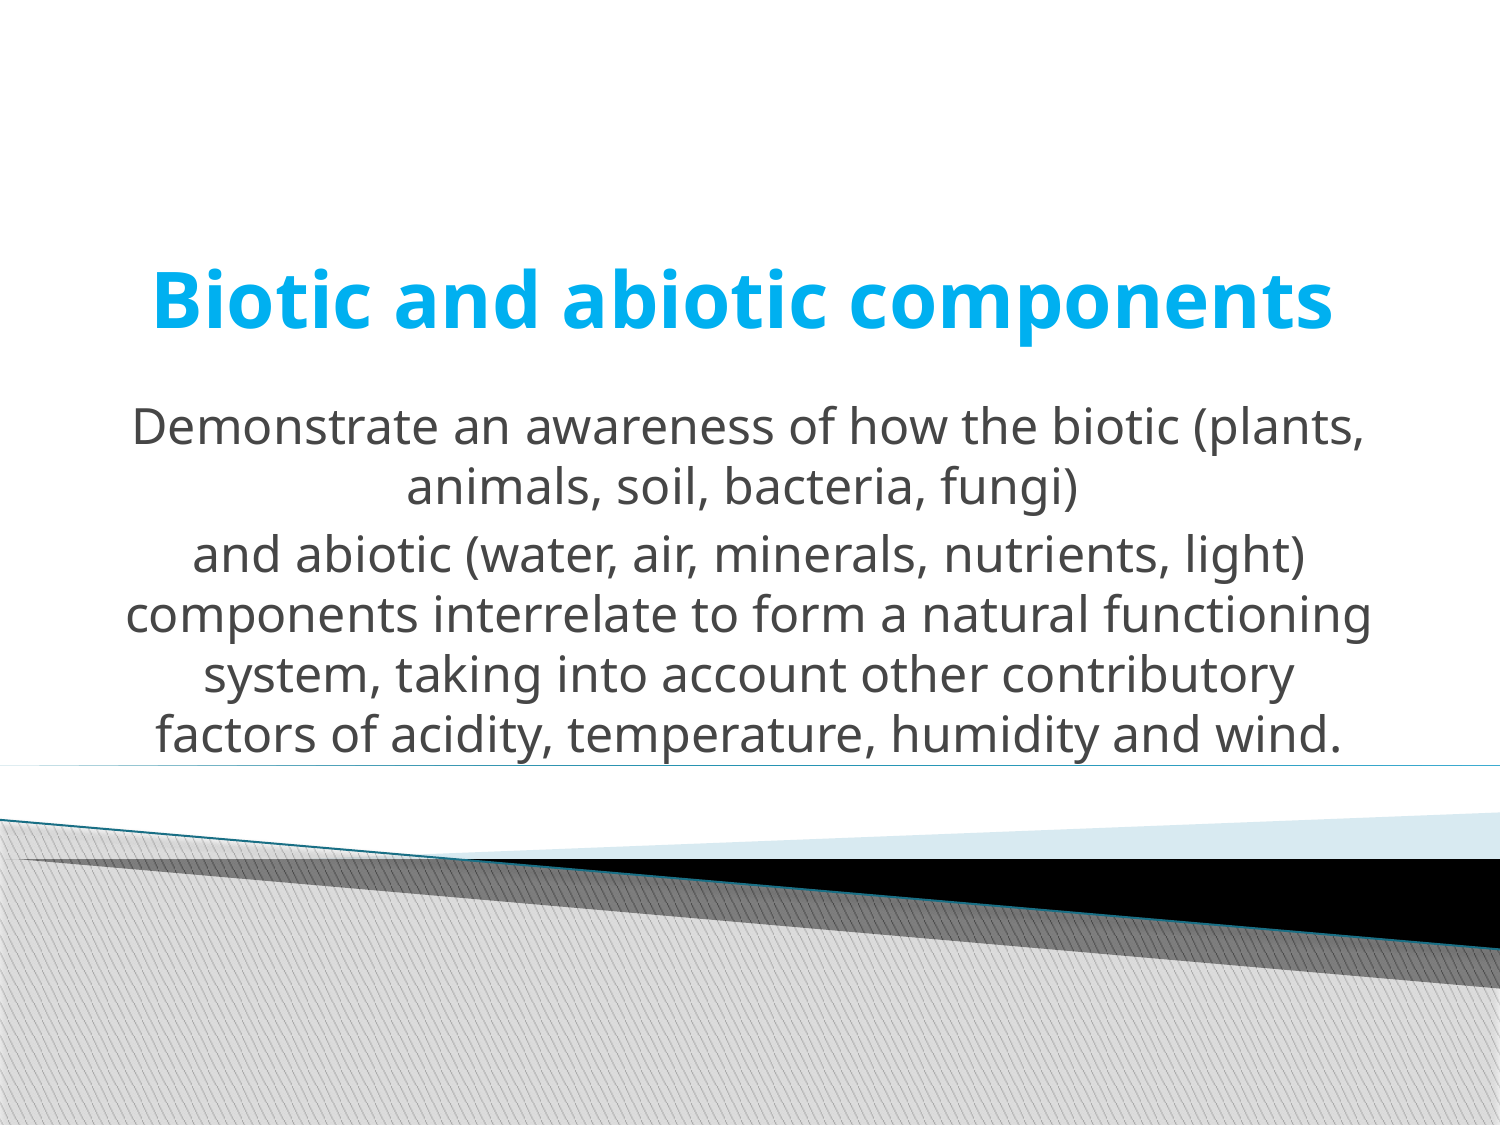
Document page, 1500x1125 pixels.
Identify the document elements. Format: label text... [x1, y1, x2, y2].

picture [5, 859, 1500, 989]
title Biotic and abiotic components [105, 164, 1381, 465]
subtitle Demonstrate an awareness of how the biotic (plants, animals, soil, bacteria, fungi) and abiotic (water, air, minerals, nutrients, light) components interrelate to form a natural functioning system, taking into account other contributory factors of acidity, temperature, humidity and wind. [117, 386, 1393, 584]
